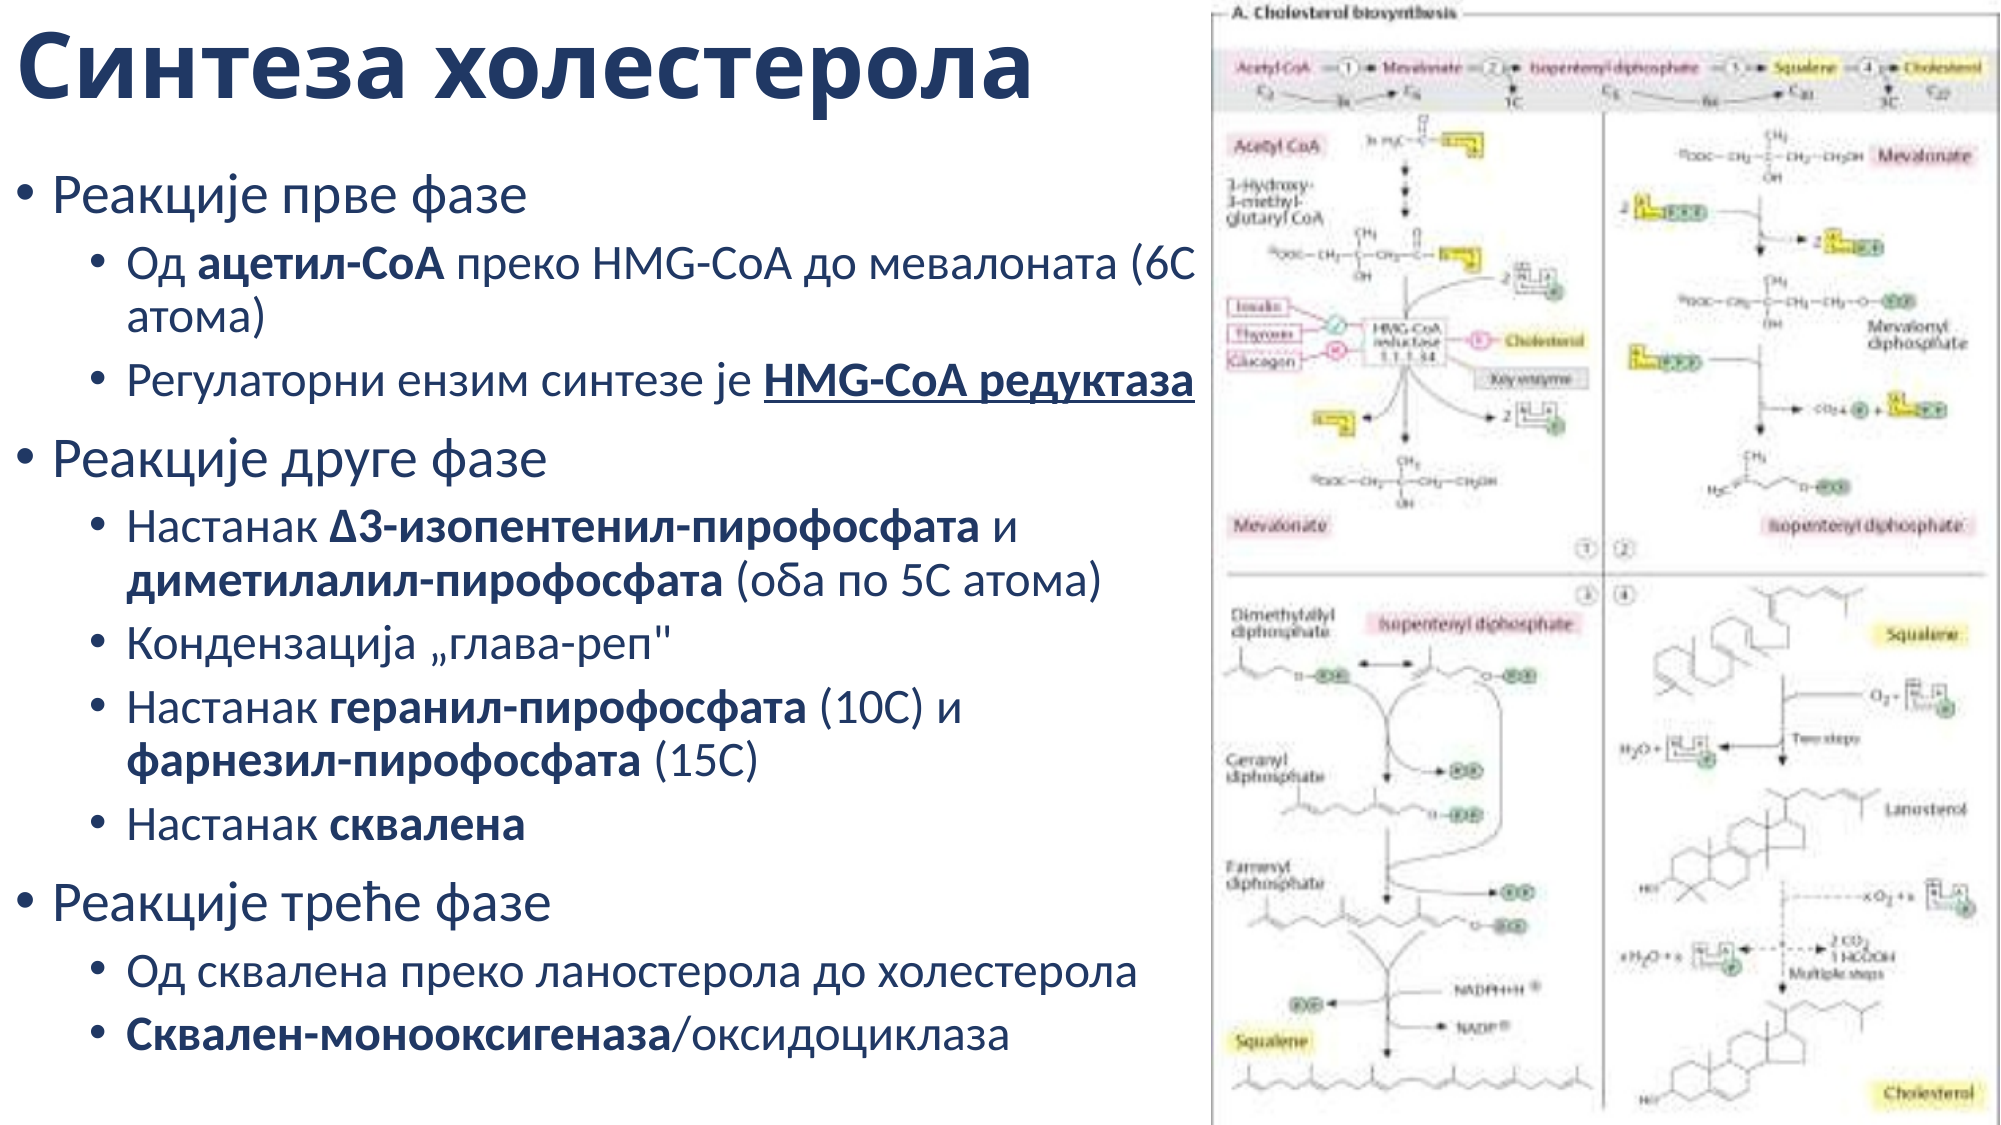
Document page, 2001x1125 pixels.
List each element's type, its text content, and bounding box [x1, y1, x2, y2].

list Реакције прве фазе Од ацетил-СоА преко HMG-СоА до мевалоната (6С атома) Регулаторни ензим синтезе је HMG-СоА редуктаза Реакције друге фазе Настанак Δ3-изопентенил-пирофосфата и диметилалил-пирофосфата (оба по 5С атома) Кондензација „глава-реп" Настанак геранил-пирофосфата (10С) и фарнезил-пирофосфата (15С) Настанак сквалена Реакције треће фазе Од сквалена преко ланостерола до холестерола Сквален-монооксигеназа/оксидоциклаза [0, 156, 1211, 1125]
picture [1211, 0, 2000, 1125]
title Синтеза холестерола [0, 0, 1211, 138]
